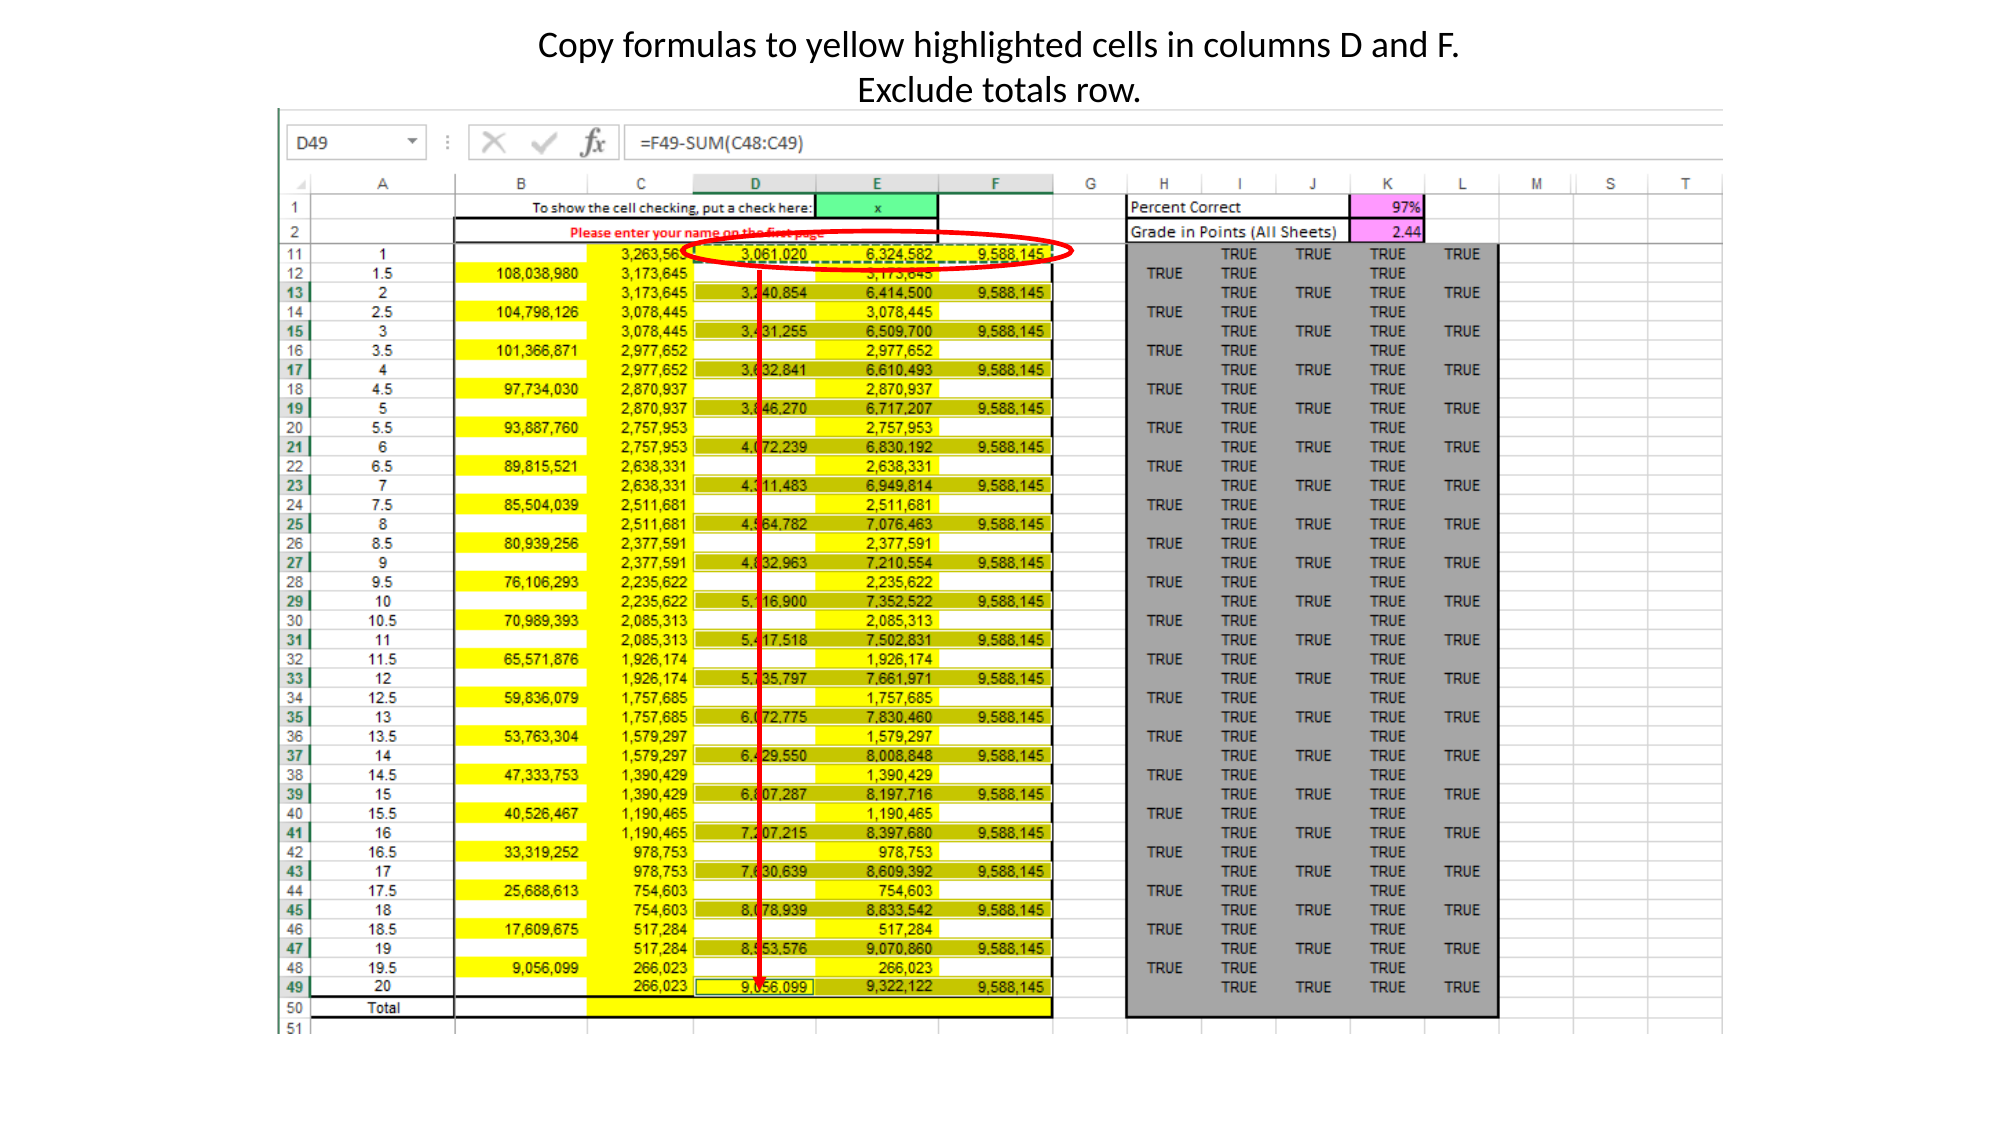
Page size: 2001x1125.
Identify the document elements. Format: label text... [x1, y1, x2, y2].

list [277, 108, 1723, 1034]
text_box Copy formulas to yellow highlighted cells in columns D and F. Exclude totals row. [523, 12, 1477, 108]
